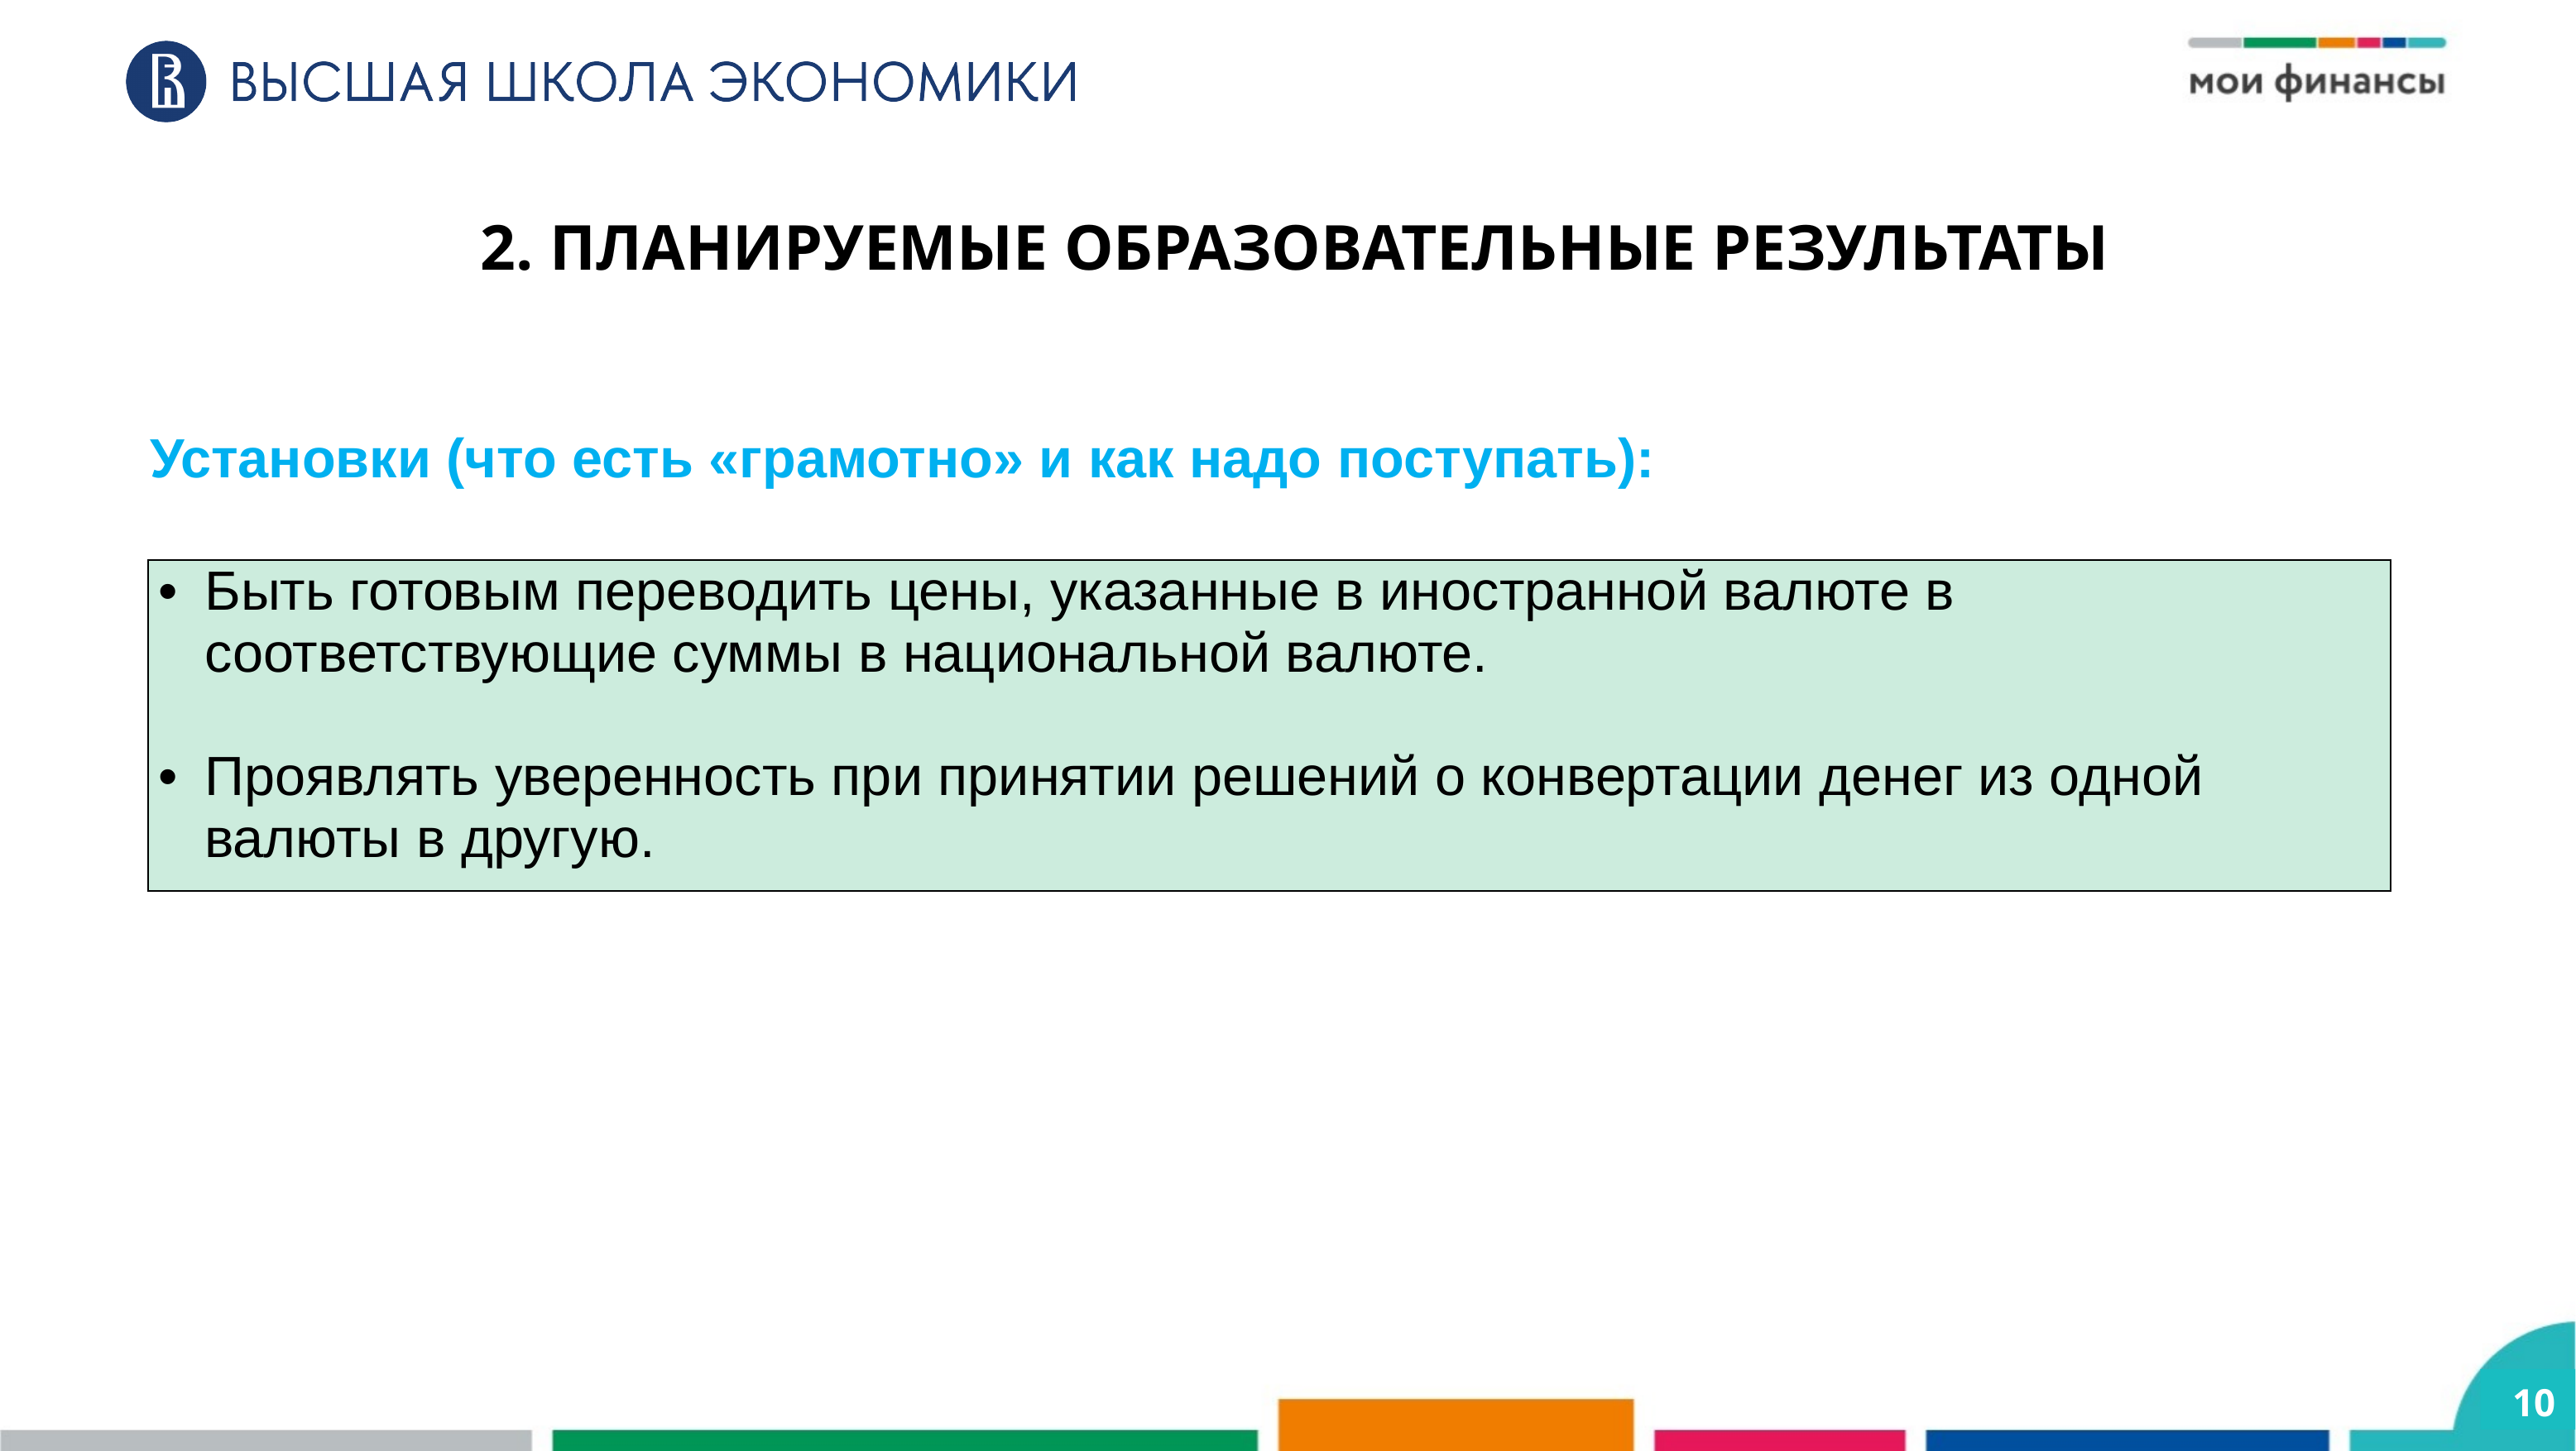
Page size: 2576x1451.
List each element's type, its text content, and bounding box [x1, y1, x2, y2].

picture [0, 0, 2576, 1451]
text_box Установки (что есть «грамотно» и как надо поступать): [126, 416, 1680, 496]
text_box 10 [2480, 1368, 2576, 1430]
table_header Быть готовым переводить цены, указанные в иностранной валюте в соответствующие суммы в национальной валюте. Проявлять уверенность при принятии решений о конвертации денег из одной валюты в другую. [149, 561, 2390, 890]
text_box 2. ПЛАНИРУЕМЫЕ ОБРАЗОВАТЕЛЬНЫЕ РЕЗУЛЬТАТЫ [22, 198, 2554, 292]
